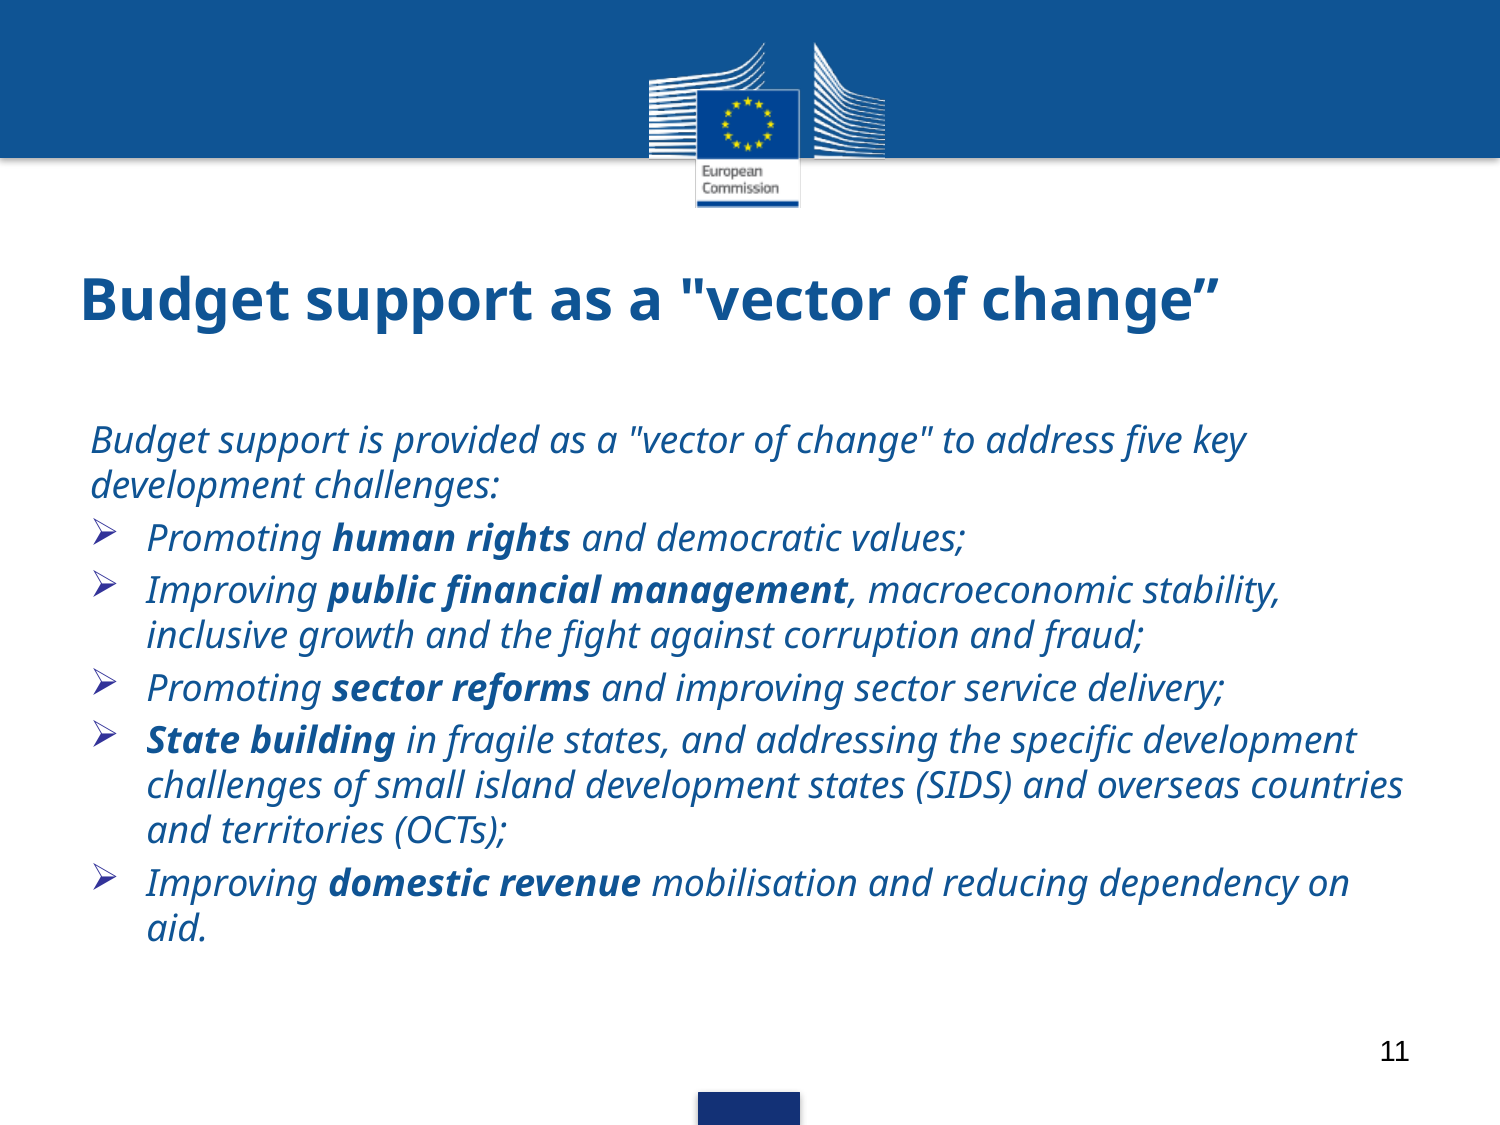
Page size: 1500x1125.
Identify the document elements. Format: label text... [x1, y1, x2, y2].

picture [649, 42, 885, 208]
list Budget support is provided as a "vector of change" to address five key development challenges: Promoting human rights and democratic values; Improving public financial management, macroeconomic stability, inclusive growth and the fight against corruption and fraud; Promoting sector reforms and improving sector service delivery; State building in fragile states, and addressing the specific development challenges of small island development states (SIDS) and overseas countries and territories (OCTs); Improving domestic revenue mobilisation and reducing dependency on aid. [75, 408, 1425, 988]
title Budget support as a "vector of change” [64, 219, 1415, 374]
slide_number 11 [1074, 1024, 1426, 1103]
